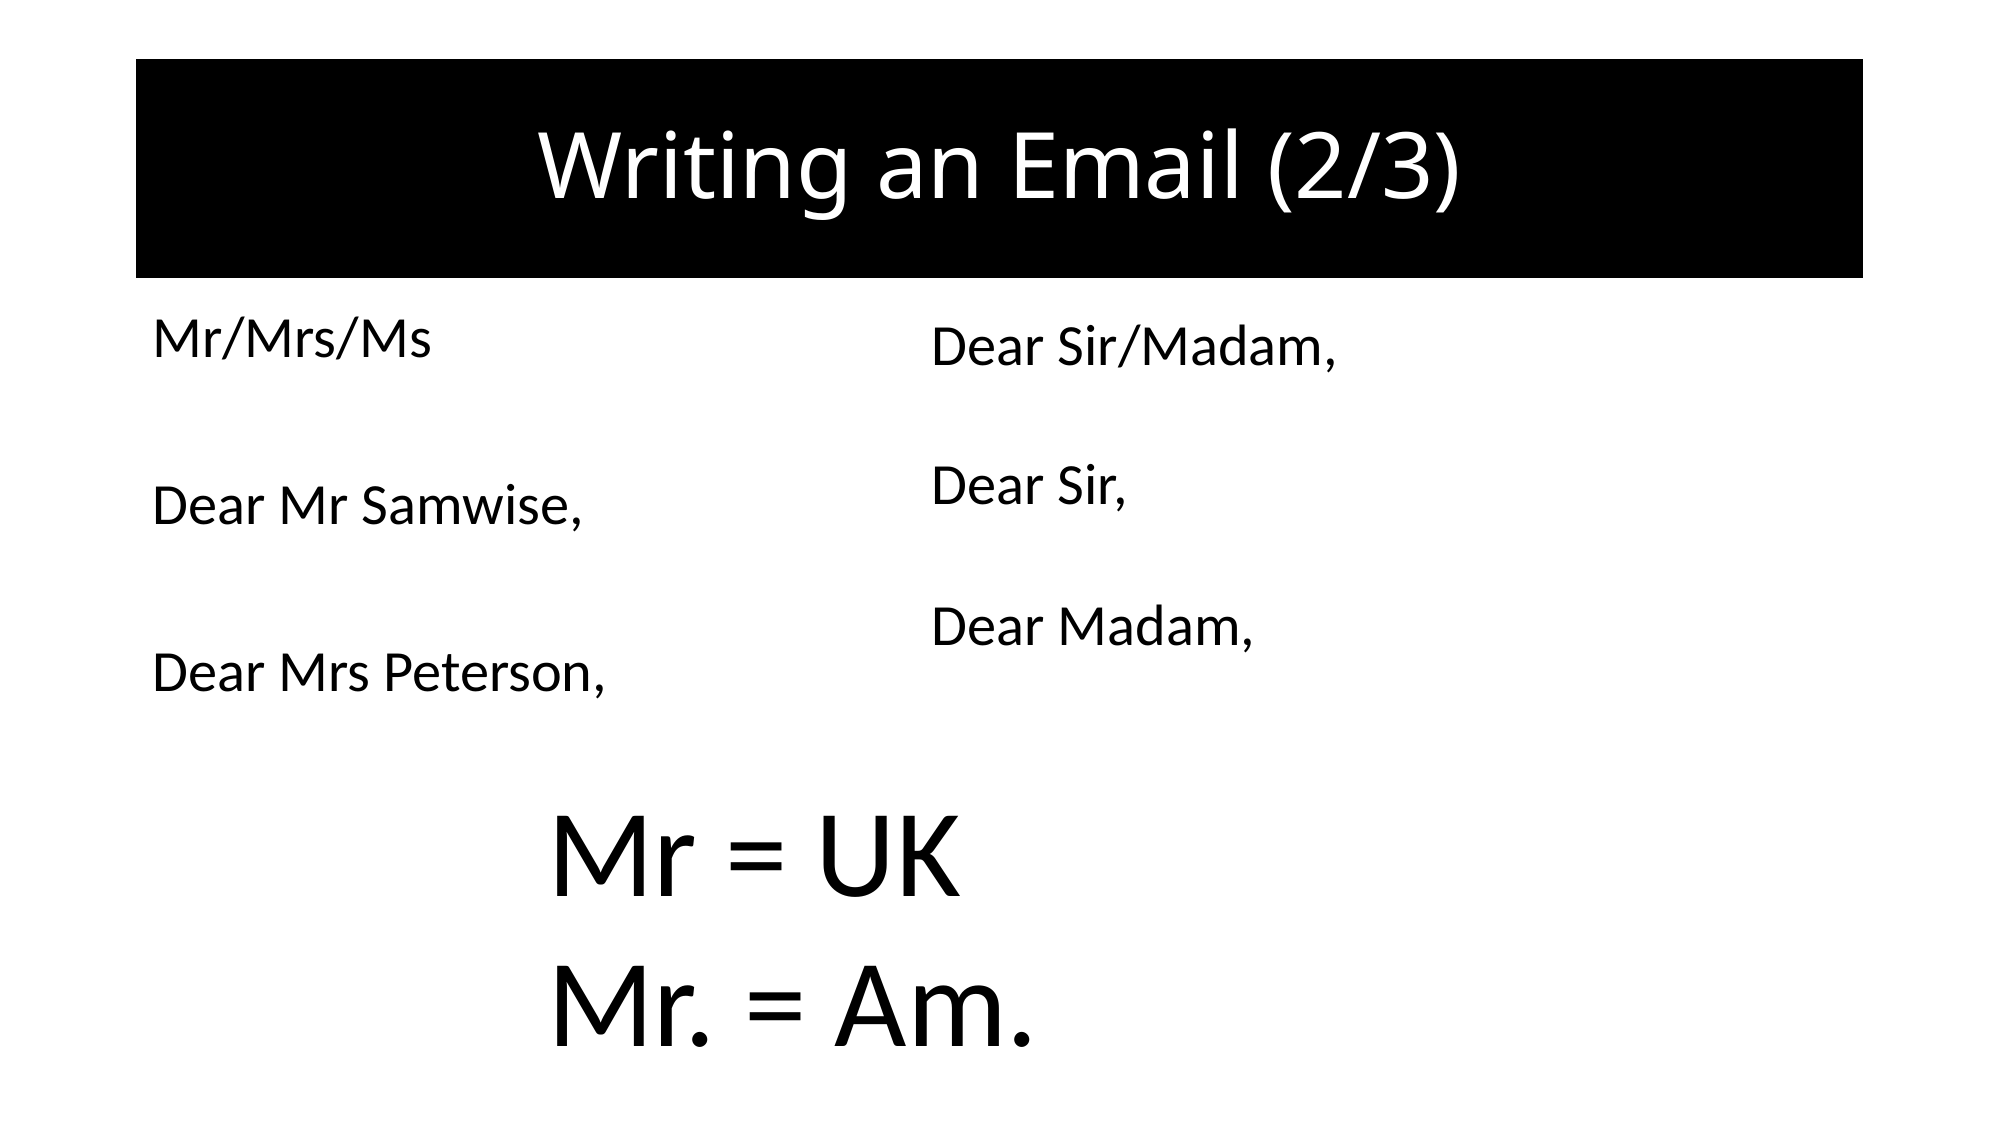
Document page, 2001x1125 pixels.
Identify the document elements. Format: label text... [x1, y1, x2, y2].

text_box Mr = UK Mr. = Am. [532, 763, 1623, 1079]
title Writing an Email (2/3) [136, 59, 1863, 278]
list Mr/Mrs/Ms Dear Mr Samwise, Dear Mrs Peterson, [137, 299, 677, 742]
text_box Dear Sir/Madam, Dear Sir, Dear Madam, [916, 299, 1633, 874]
